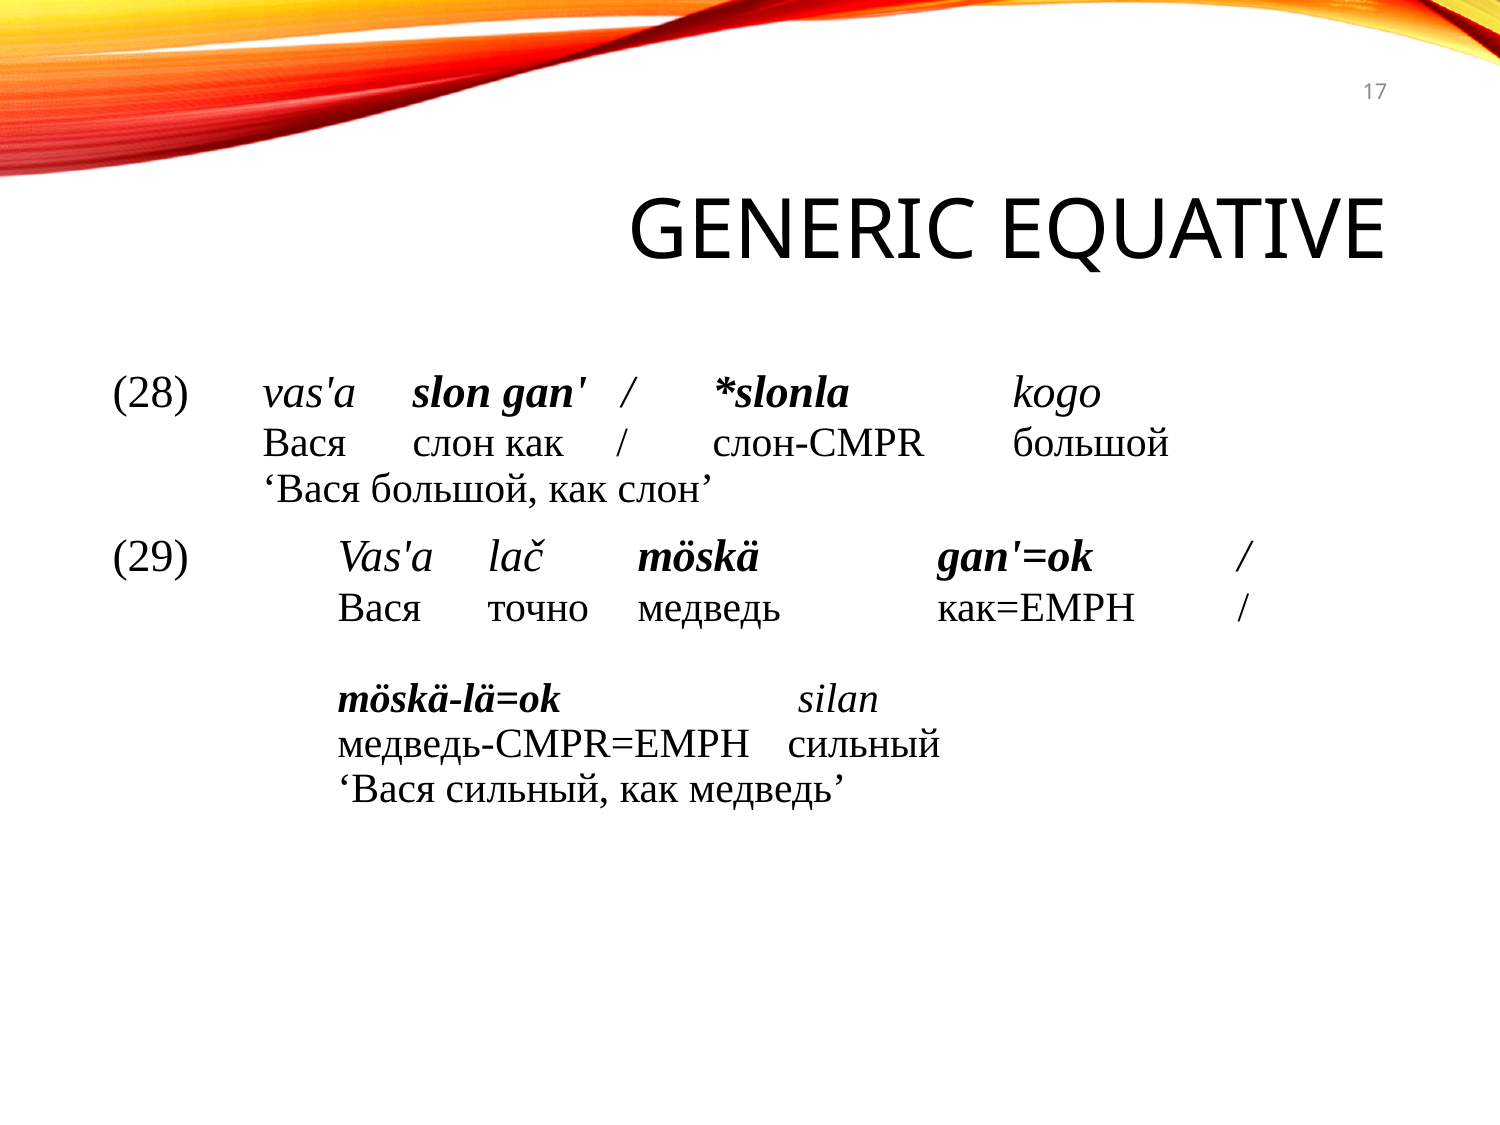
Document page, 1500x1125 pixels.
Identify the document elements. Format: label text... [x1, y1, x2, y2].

list (28) vas'a slon gan' / *slonla kogo Вася слон как / слон-cmpr большой ‘Вася большой, как слон’ Vas'a lač möskä gan'=ok / Вася точно медведь как=emph / möskä-lä=ok silan медведь-cmpr=emph сильный ‘Вася сильный, как медведь’ [97, 360, 1403, 1028]
picture [0, 0, 1500, 178]
title Generic equative [356, 125, 1403, 338]
slide_number 17 [1078, 62, 1403, 123]
